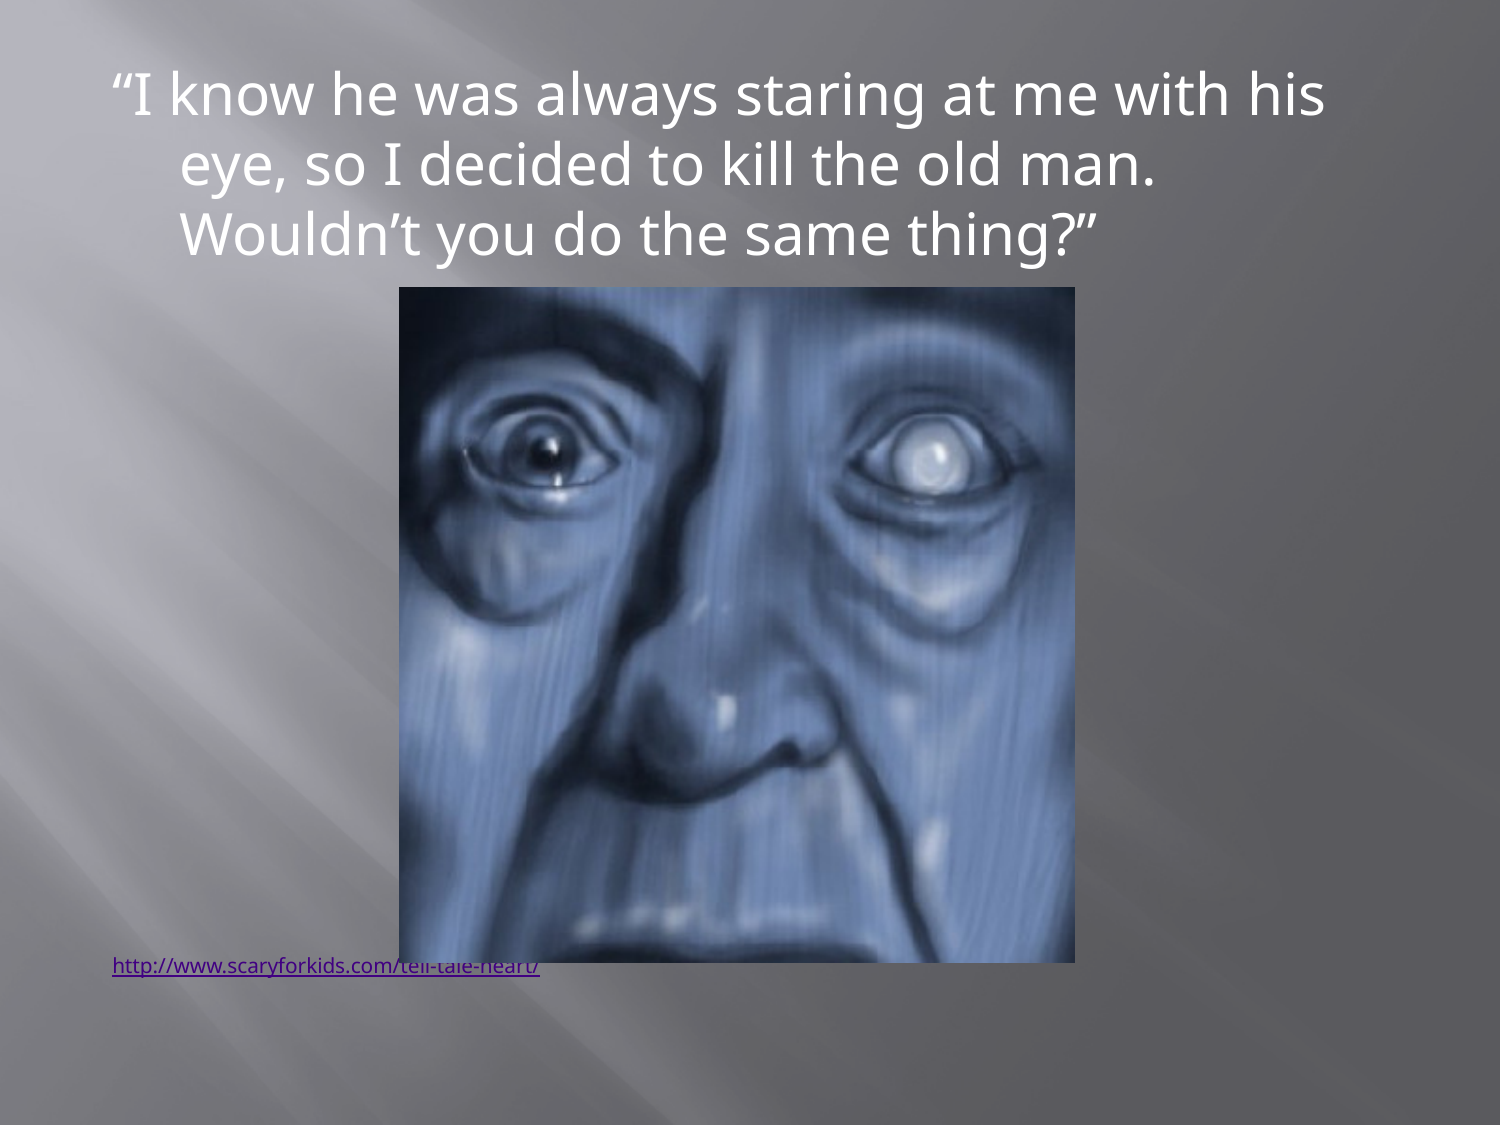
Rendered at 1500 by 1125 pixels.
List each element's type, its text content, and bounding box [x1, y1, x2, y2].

picture [399, 287, 1076, 963]
list “I know he was always staring at me with his eye, so I decided to kill the old man. Wouldn’t you do the same thing?” http://www.scaryforkids.com/tell-tale-heart/ [75, 50, 1425, 1088]
